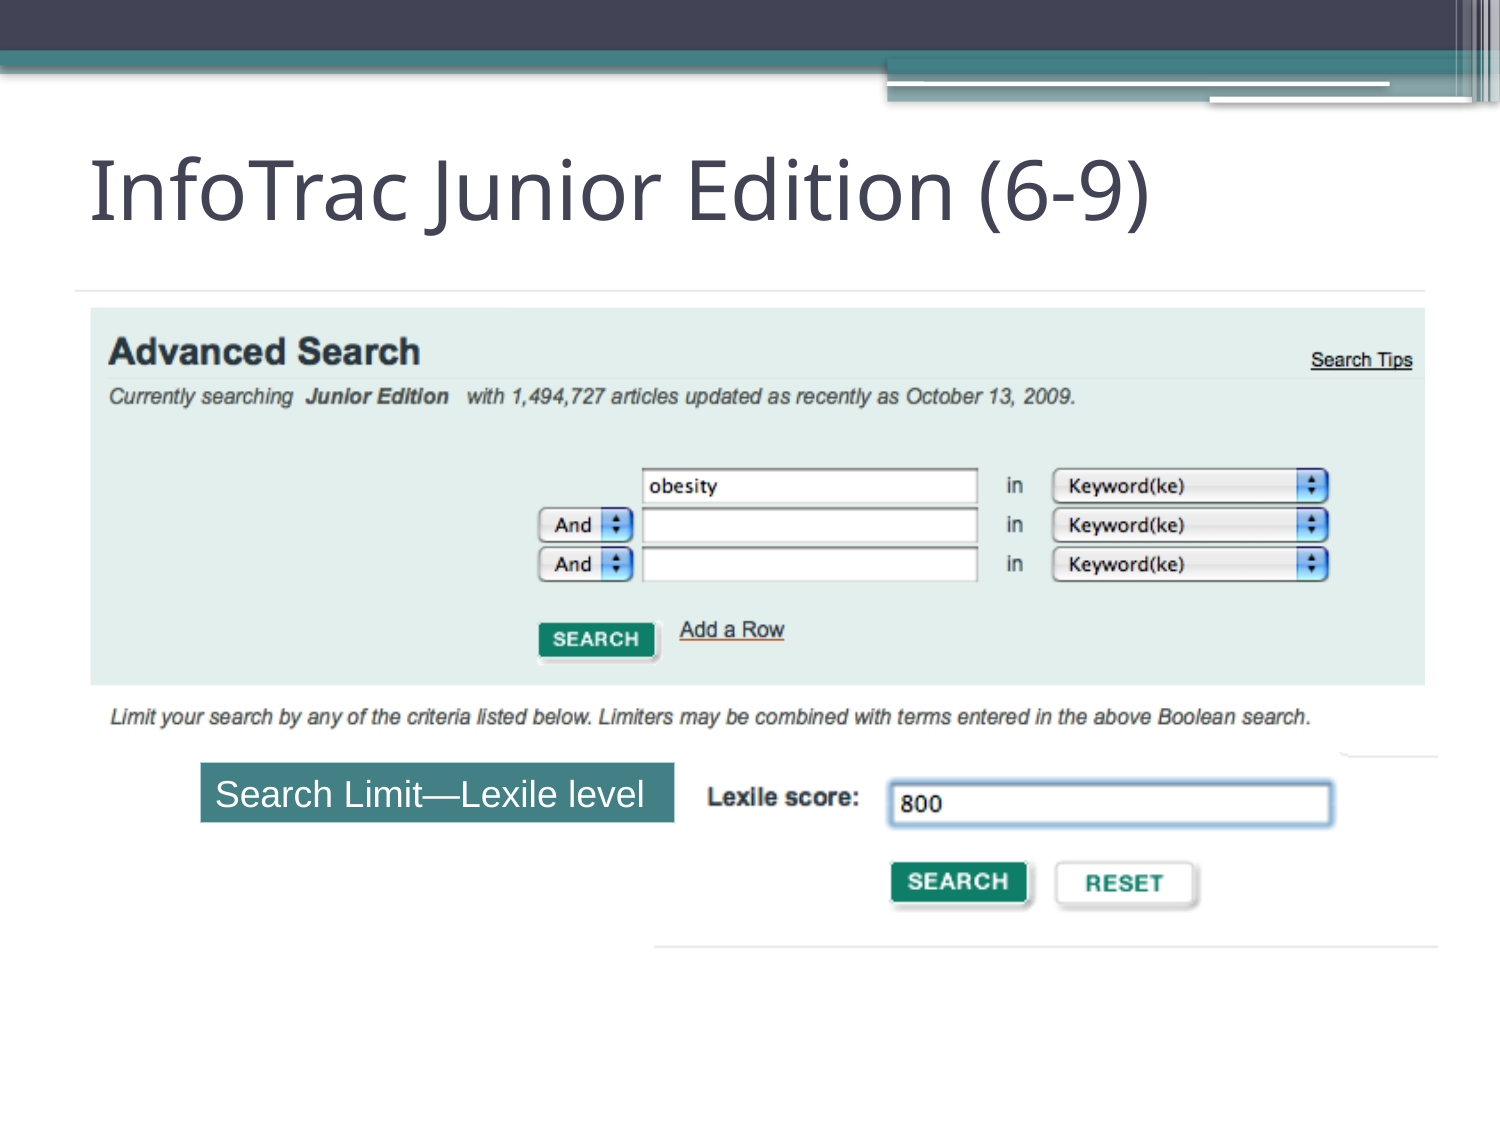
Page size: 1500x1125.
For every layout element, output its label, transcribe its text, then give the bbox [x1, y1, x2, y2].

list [74, 165, 1426, 876]
picture [653, 751, 1438, 963]
title InfoTrac Junior Edition (6-9) [75, 99, 1425, 164]
